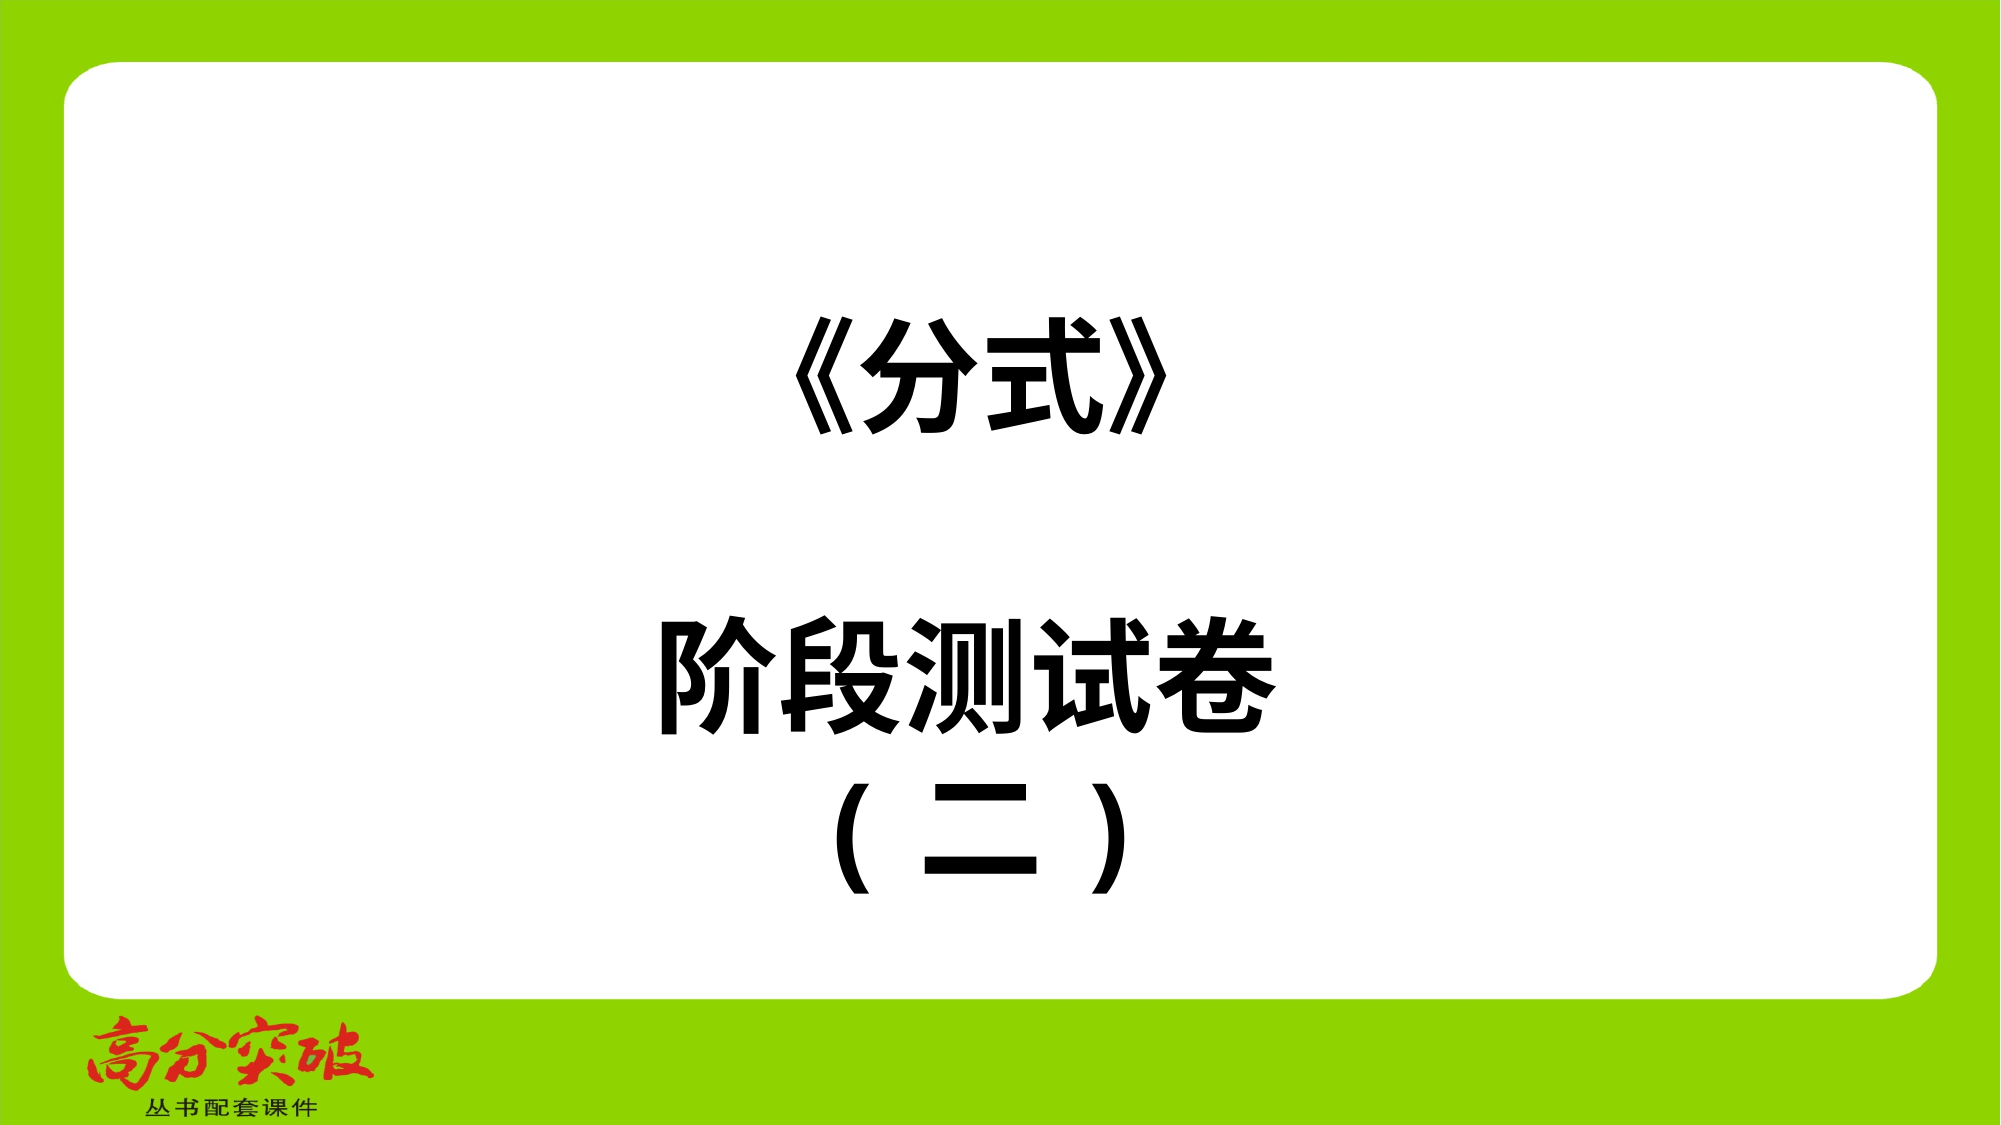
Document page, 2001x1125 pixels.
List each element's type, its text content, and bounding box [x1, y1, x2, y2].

text_box 《分式》 阶段测试卷(二) [480, 290, 1482, 906]
picture [0, 0, 2001, 1125]
